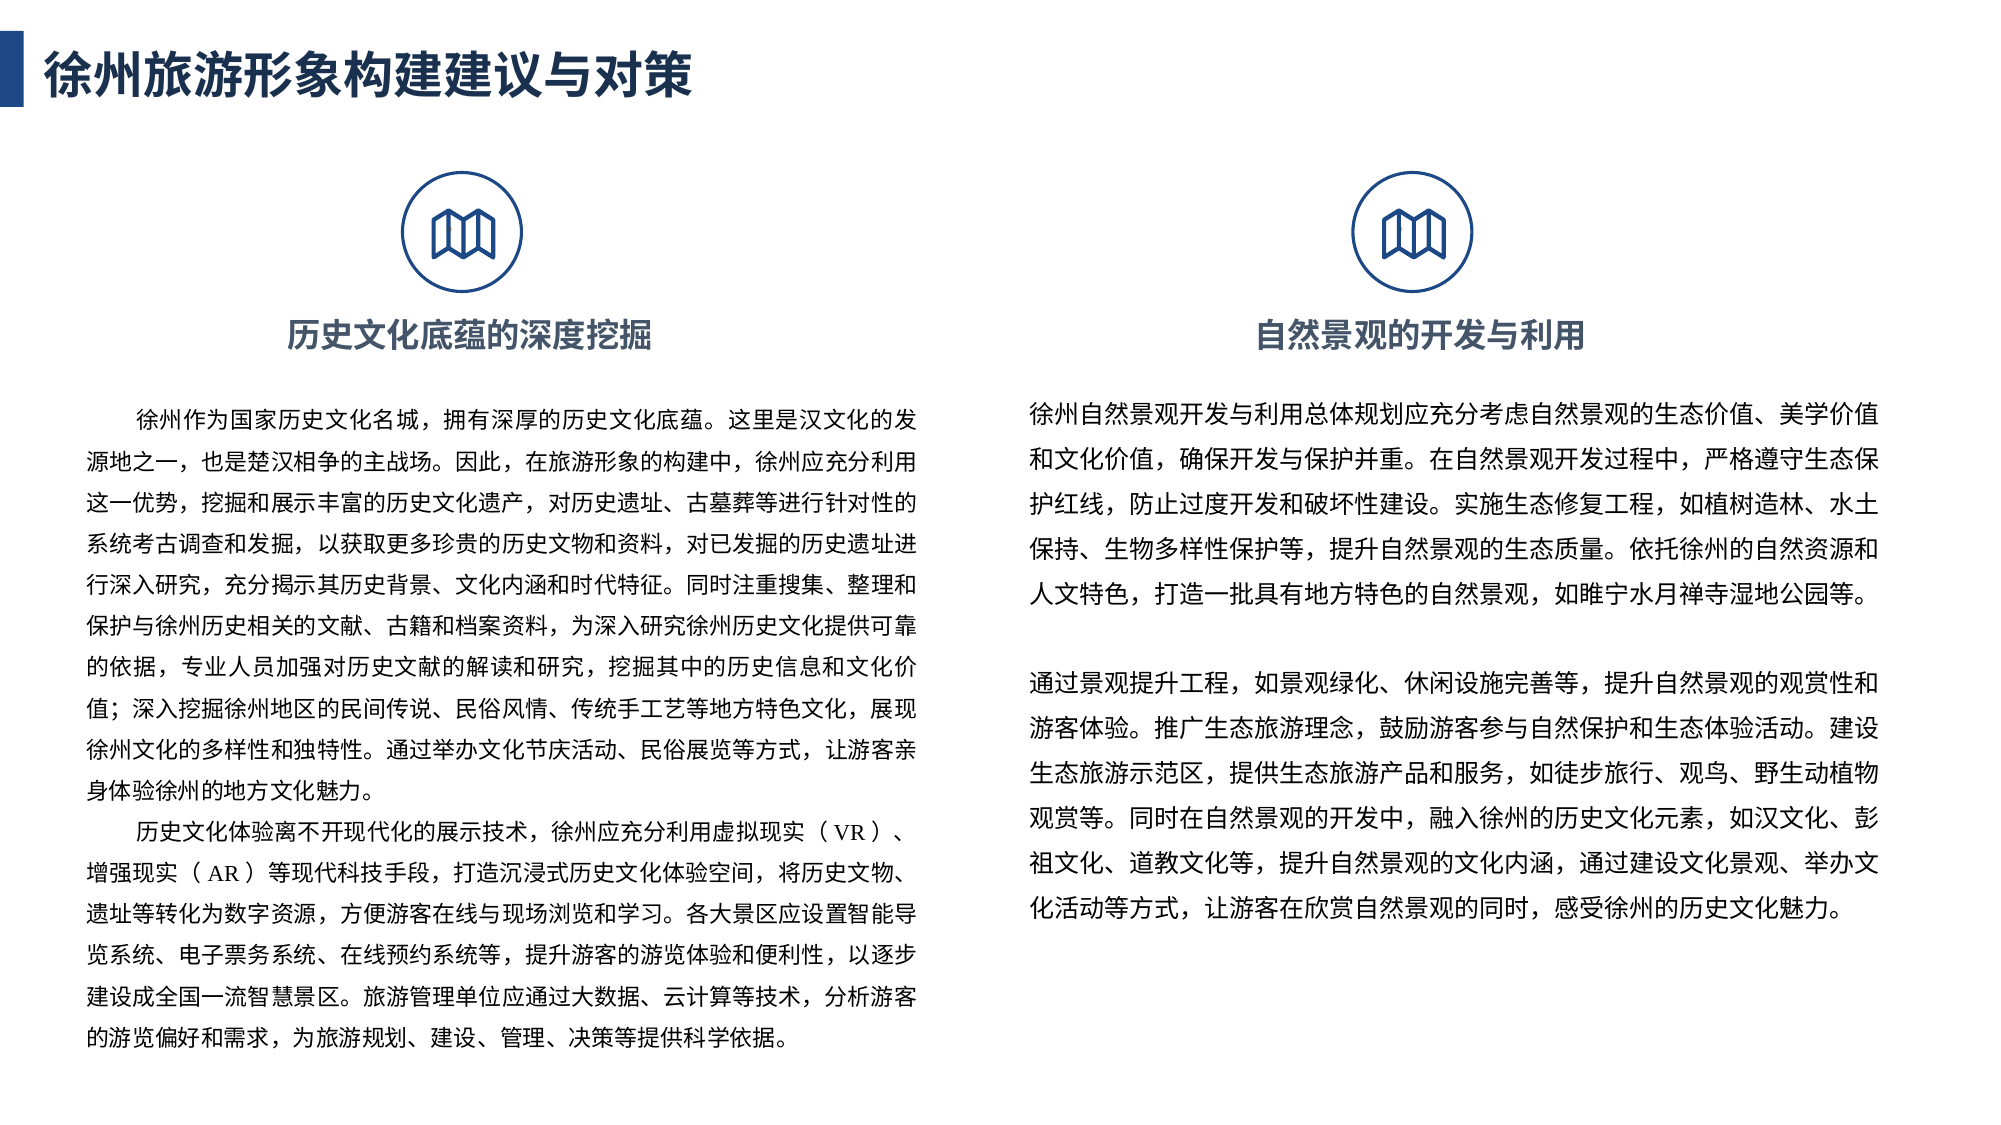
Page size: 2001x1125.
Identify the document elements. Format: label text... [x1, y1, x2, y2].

text_box [0, 30, 24, 107]
text_box 徐州自然景观开发与利用总体规划应充分考虑自然景观的生态价值、美学价值和文化价值，确保开发与保护并重。在自然景观开发过程中，严格遵守生态保护红线，防止过度开发和破坏性建设。实施生态修复工程，如植树造林、水土保持、生物多样性保护等，提升自然景观的生态质量。依托徐州的自然资源和人文特色，打造一批具有地方特色的自然景观，如睢宁水月禅寺湿地公园等。 通过景观提升工程，如景观绿化、休闲设施完善等，提升自然景观的观赏性和游客体验。推广生态旅游理念，鼓励游客参与自然保护和生态体验活动。建设生态旅游示范区，提供生态旅游产品和服务，如徒步旅行、观鸟、野生动植物观赏等。同时在自然景观的开发中，融入徐州的历史文化元素，如汉文化、彭祖文化、道教文化等，提升自然景观的文化内涵，通过建设文化景观、举办文化活动等方式，让游客在欣赏自然景观的同时，感受徐州的历史文化魅力。 [1015, 376, 1918, 930]
text_box [431, 208, 496, 260]
text_box 历史文化底蕴的深度挖掘 [278, 313, 662, 354]
text_box [1382, 208, 1446, 260]
text_box 徐州旅游形象构建建议与对策 [28, 36, 749, 111]
text_box [402, 172, 522, 292]
text_box 自然景观的开发与利用 [1228, 313, 1613, 354]
text_box 徐州作为国家历史文化名城，拥有深厚的历史文化底蕴。这里是汉文化的发源地之一，也是楚汉相争的主战场。因此，在旅游形象的构建中，徐州应充分利用这一优势，挖掘和展示丰富的历史文化遗产，对历史遗址、古墓葬等进行针对性的系统考古调查和发掘，以获取更多珍贵的历史文物和资料，对已发掘的历史遗址进行深入研究，充分揭示其历史背景、文化内涵和时代特征。同时注重搜集、整理和保护与徐州历史相关的文献、古籍和档案资料，为深入研究徐州历史文化提供可靠的依据，专业人员加强对历史文献的解读和研究，挖掘其中的历史信息和文化价值；深入挖掘徐州地区的民间传说、民俗风情、传统手工艺等地方特色文化，展现徐州文化的多样性和独特性。通过举办文化节庆活动、民俗展览等方式，让游客亲身体验徐州的地方文化魅力。 历史文化体验离不开现代化的展示技术，徐州应充分利用虚拟现实（VR）、增强现实（AR）等现代科技手段，打造沉浸式历史文化体验空间，将历史文物、遗址等转化为数字资源，方便游客在线与现场浏览和学习。各大景区应设置智能导览系统、电子票务系统、在线预约系统等，提升游客的游览体验和便利性，以逐步建设成全国一流智慧景区。旅游管理单位应通过大数据、云计算等技术，分析游客的游览偏好和需求，为旅游规划、建设、管理、决策等提供科学依据。 [71, 384, 932, 1059]
text_box [1352, 172, 1472, 292]
